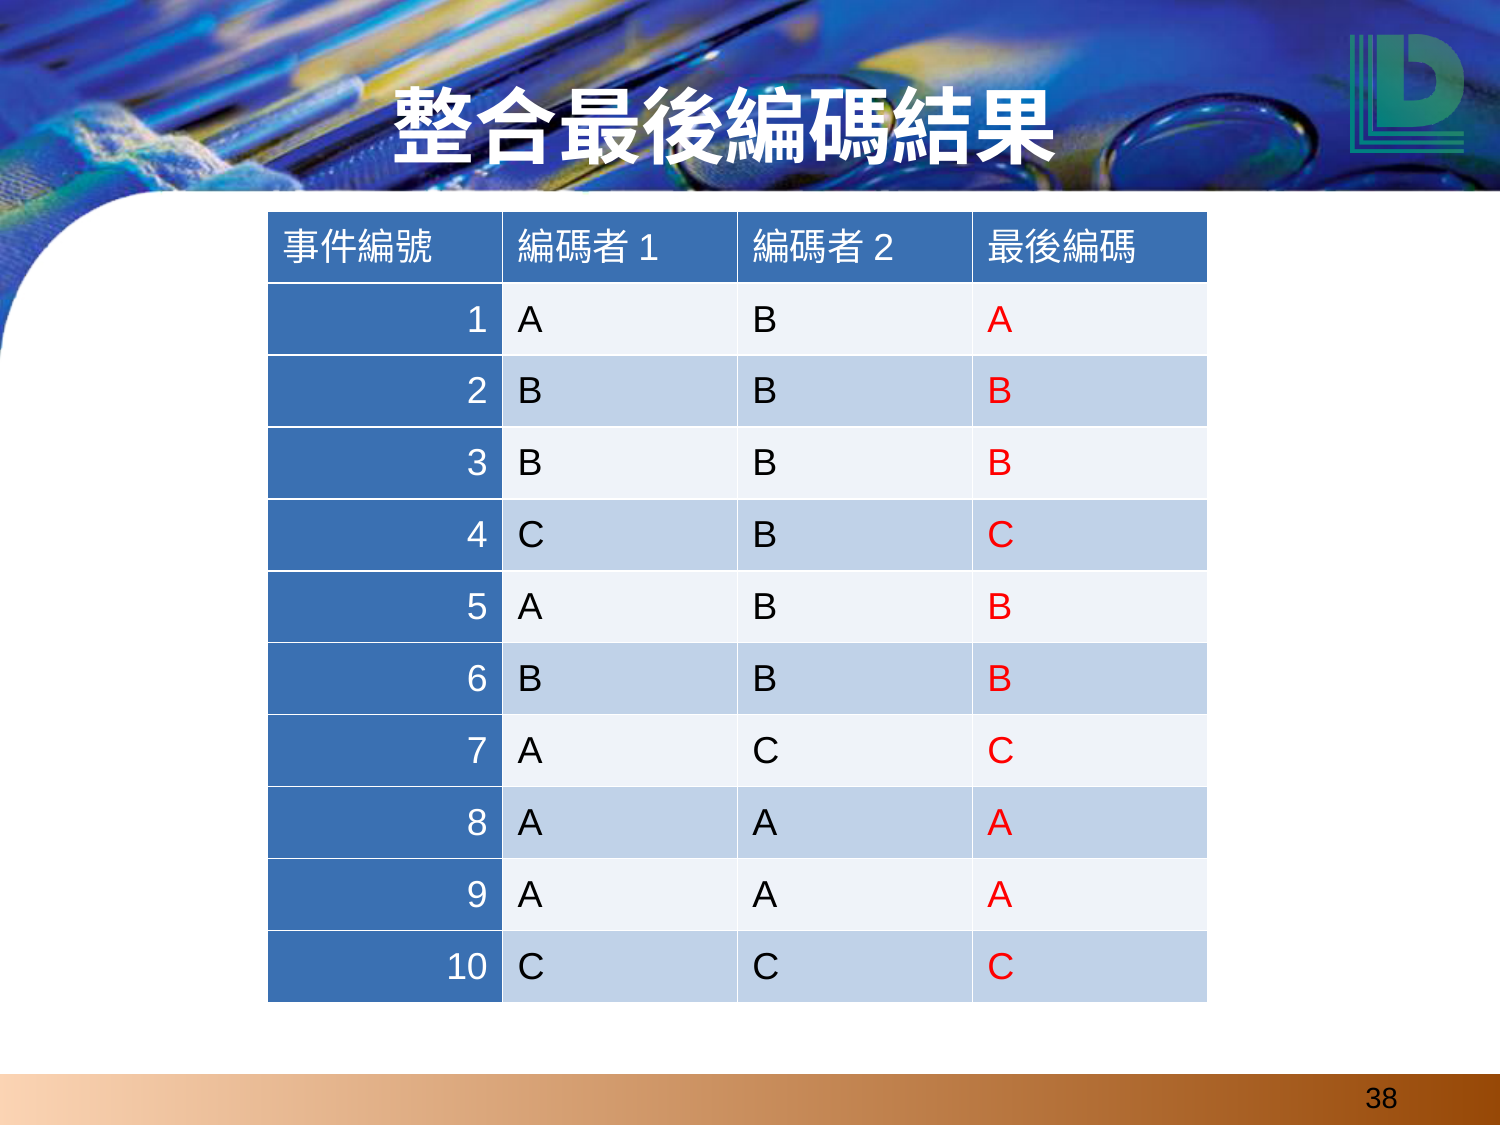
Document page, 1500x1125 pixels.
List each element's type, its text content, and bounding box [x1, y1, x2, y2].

table_cell 1 [268, 284, 502, 354]
table_cell B [738, 356, 972, 426]
table_cell A [503, 284, 737, 354]
slide_number ‹#› [1350, 1074, 1488, 1118]
table_cell C [503, 500, 737, 570]
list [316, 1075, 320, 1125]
table_cell B [503, 356, 737, 426]
table_cell 9 [268, 859, 502, 930]
table_cell B [738, 572, 972, 642]
table_cell 2 [268, 356, 502, 426]
table_cell B [738, 284, 972, 354]
table_cell B [973, 356, 1207, 426]
table_cell C [973, 500, 1207, 570]
table_cell A [973, 284, 1207, 354]
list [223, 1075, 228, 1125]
table_cell A [503, 787, 737, 858]
title 整合最後編碼結果 [137, 93, 1313, 190]
table_cell B [973, 572, 1207, 642]
table_cell A [503, 715, 737, 786]
table_cell 2 [369, 1075, 373, 1125]
table_cell A [503, 572, 737, 642]
table_header 最後編碼 [973, 212, 1207, 282]
table_cell 8 [268, 787, 502, 858]
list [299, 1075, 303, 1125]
table_header 編碼者2 [738, 212, 972, 282]
table_cell 3 [268, 428, 502, 498]
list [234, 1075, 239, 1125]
table_cell 4 [268, 500, 502, 570]
table_cell B [738, 428, 972, 498]
table_cell B [973, 643, 1207, 714]
table_cell A [973, 859, 1207, 930]
picture [0, 0, 1500, 383]
table_cell C [738, 931, 972, 1002]
table_cell A [973, 787, 1207, 858]
table_cell C [503, 931, 737, 1002]
table_cell 6 [268, 643, 502, 714]
table_cell C [738, 715, 972, 786]
table_cell 7 [268, 715, 502, 786]
table_cell B [503, 428, 737, 498]
table_cell C [973, 931, 1207, 1002]
table_cell A [738, 787, 972, 858]
table_cell B [738, 500, 972, 570]
table_cell 10 [268, 931, 502, 1002]
table_cell B [503, 643, 737, 714]
table_header 事件編號 [268, 212, 502, 282]
table_header 編碼者1 [503, 212, 737, 282]
table_cell B [973, 428, 1207, 498]
table_cell B [738, 643, 972, 714]
table_cell 5 [268, 572, 502, 642]
table_cell A [503, 859, 737, 930]
table_cell A [738, 859, 972, 930]
table_cell C [973, 715, 1207, 786]
